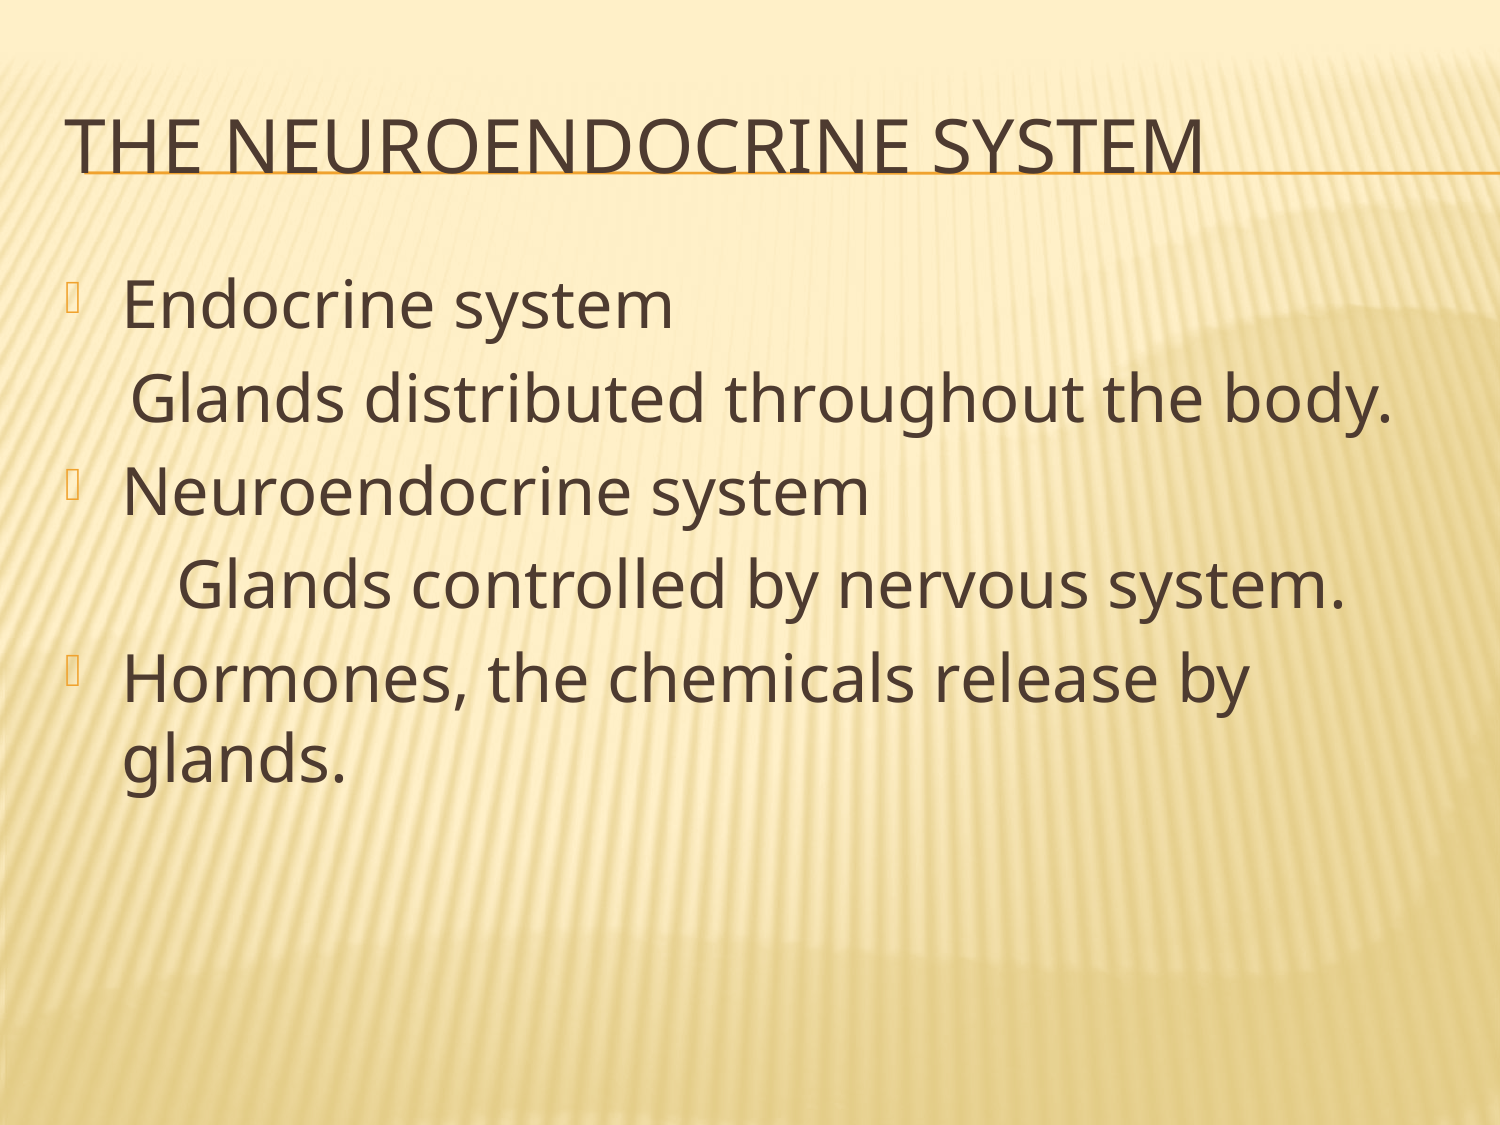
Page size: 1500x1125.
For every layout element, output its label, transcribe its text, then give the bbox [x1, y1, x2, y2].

title The Neuroendocrine System [50, 75, 1475, 213]
list Endocrine system Glands distributed throughout the body. Neuroendocrine system Glands controlled by nervous system. Hormones, the chemicals release by glands. [50, 254, 1475, 998]
